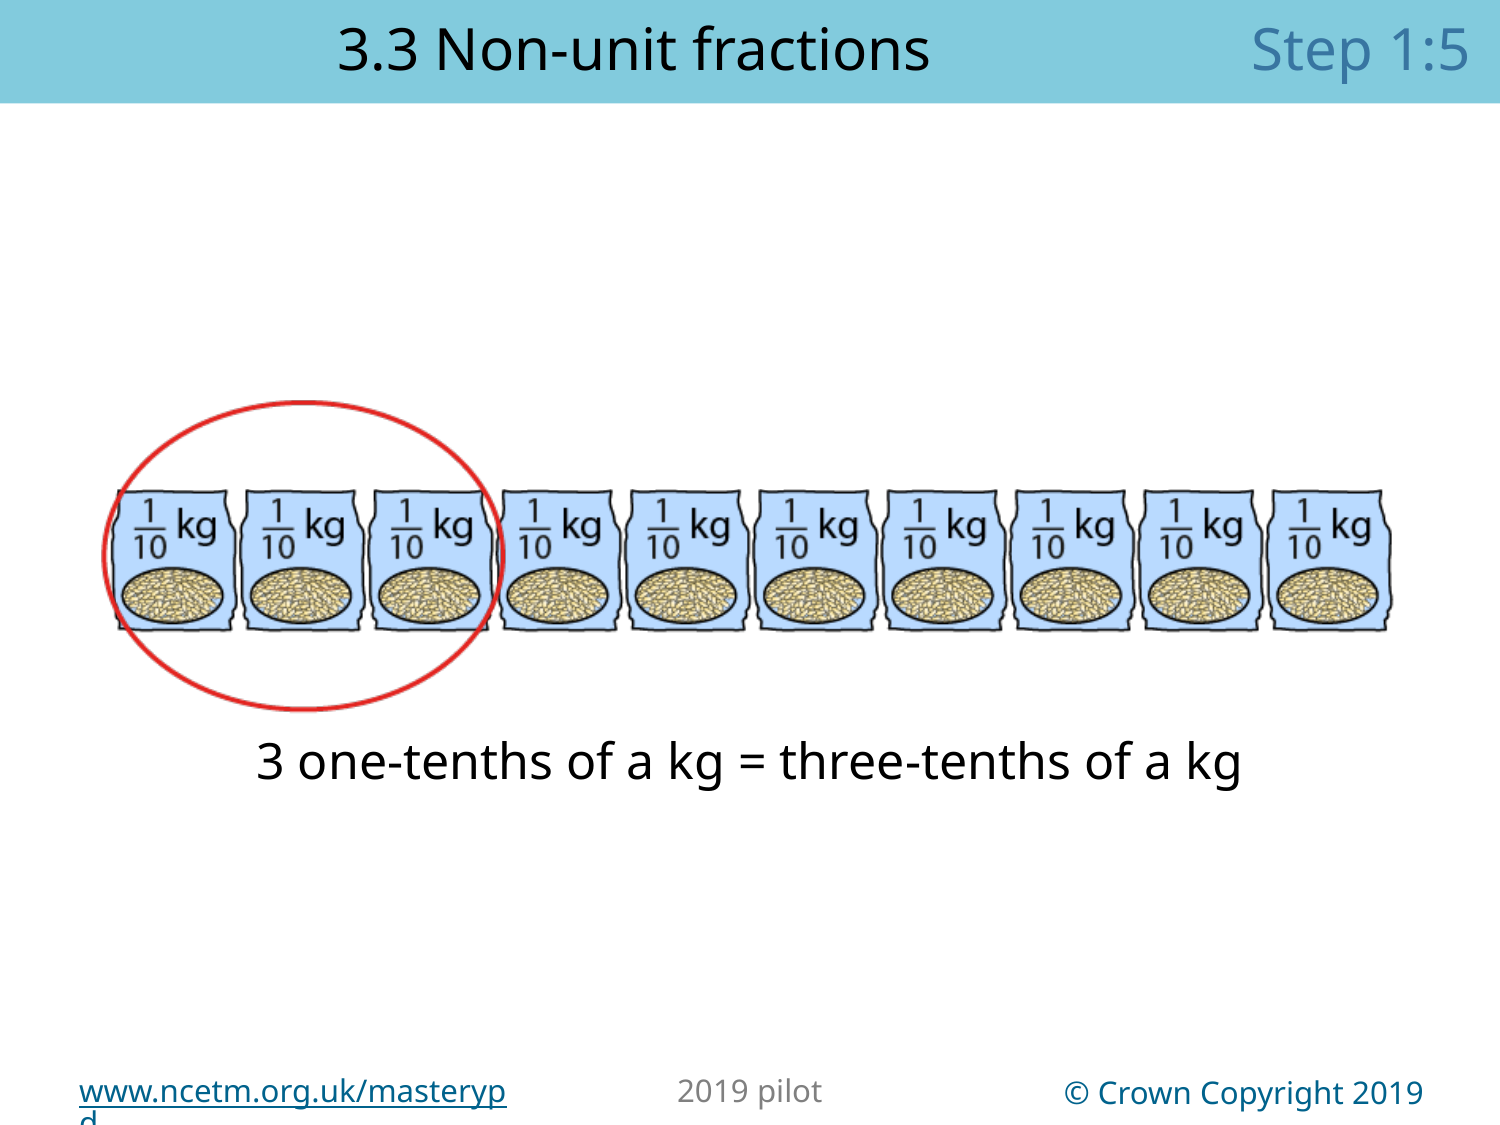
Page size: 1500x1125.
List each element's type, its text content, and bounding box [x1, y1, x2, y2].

picture [97, 399, 1403, 734]
text_box 3 one-tenths of a kg = three-tenths of a kg [128, 721, 1372, 797]
list 3.3 Non-unit fractions Step 1:5 [0, 0, 1500, 104]
